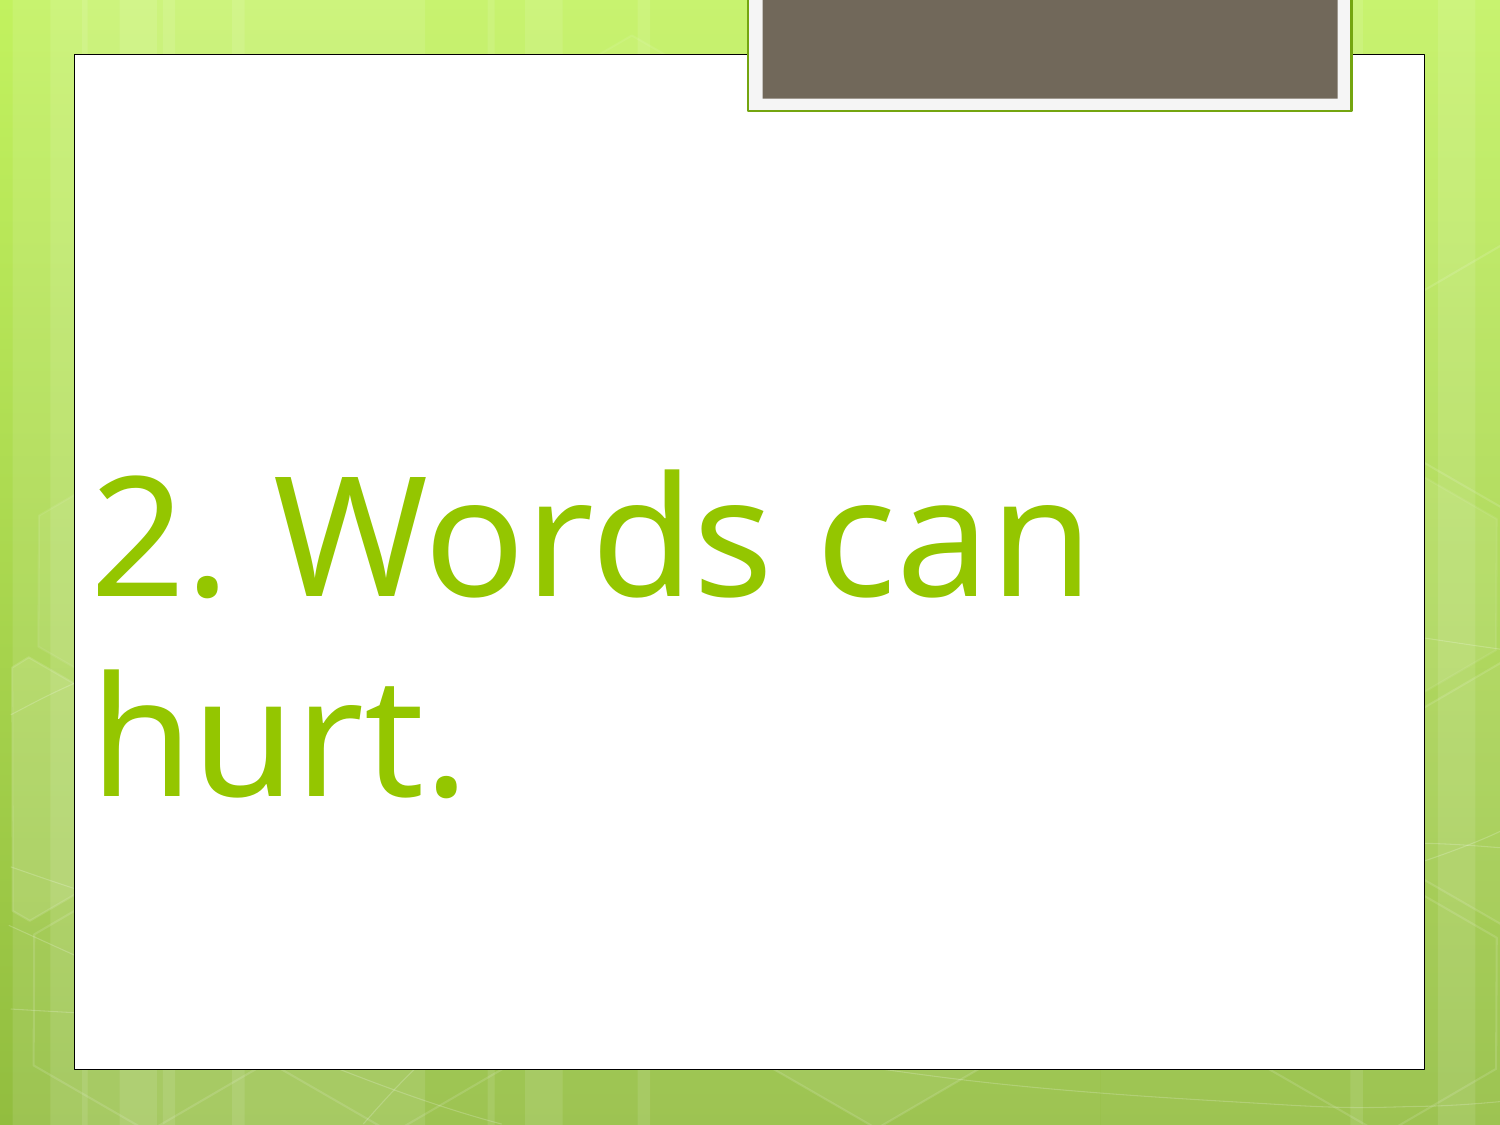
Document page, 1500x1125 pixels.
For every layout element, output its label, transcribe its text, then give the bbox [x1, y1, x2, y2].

title 2. Words can hurt. [75, 45, 1425, 838]
